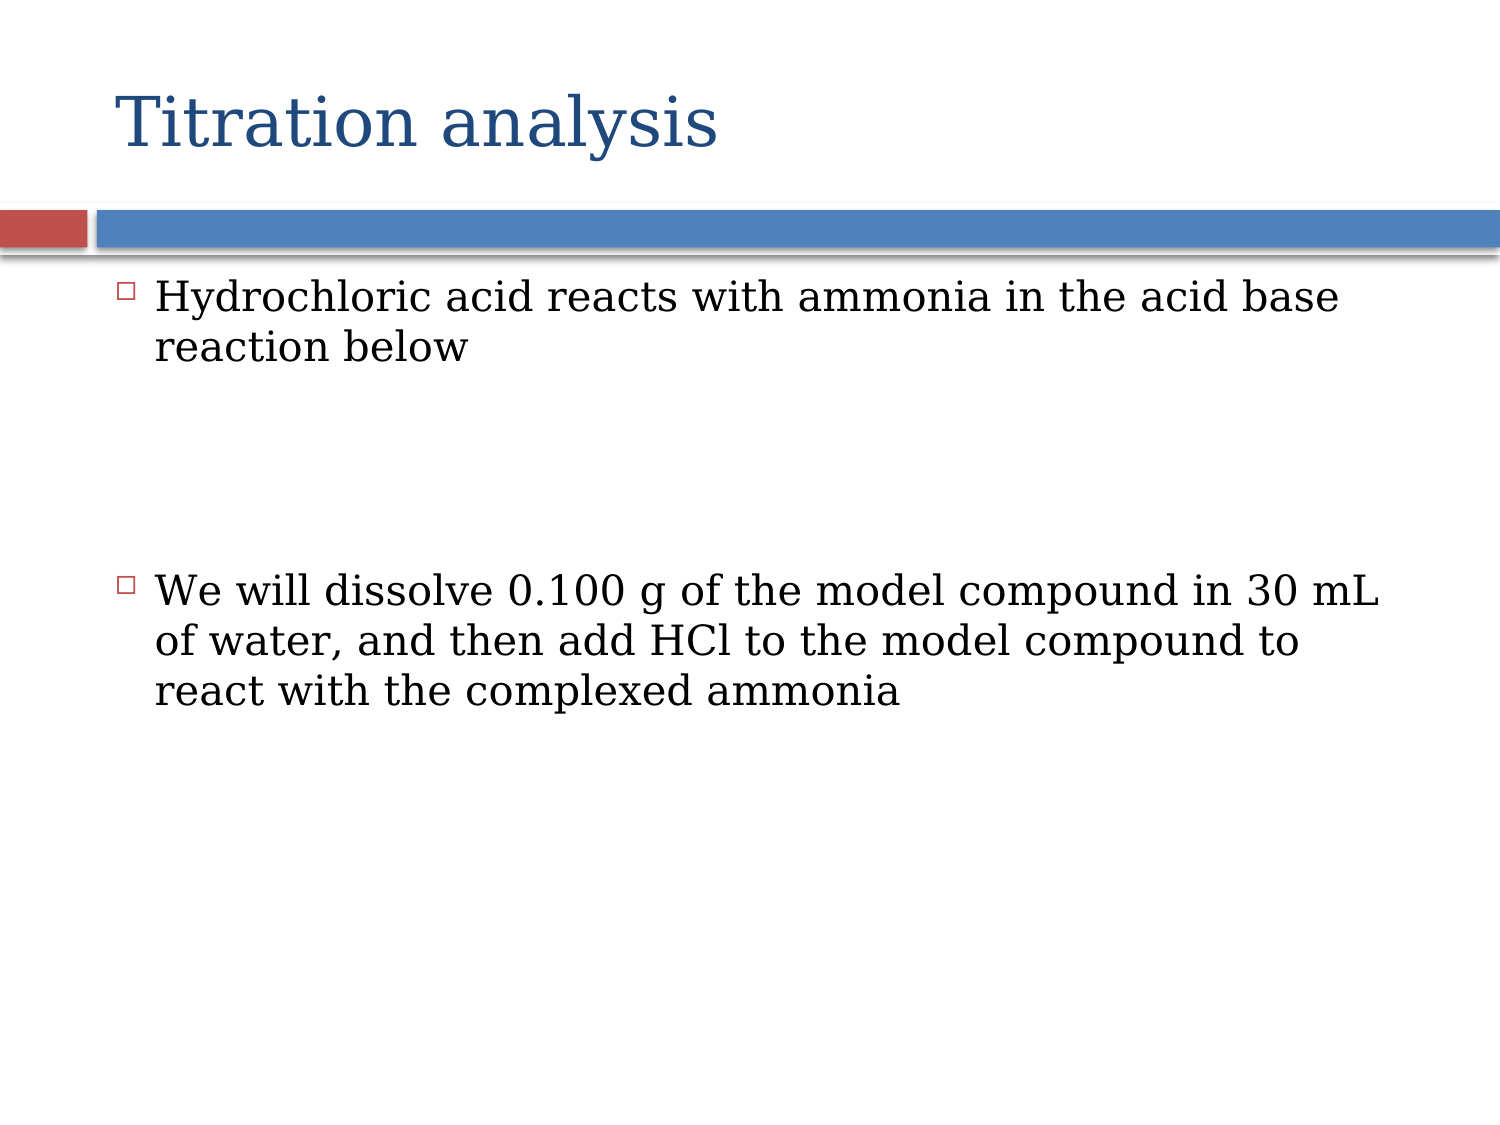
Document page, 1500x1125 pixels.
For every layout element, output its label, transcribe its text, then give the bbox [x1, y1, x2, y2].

title Titration analysis [100, 37, 1438, 200]
